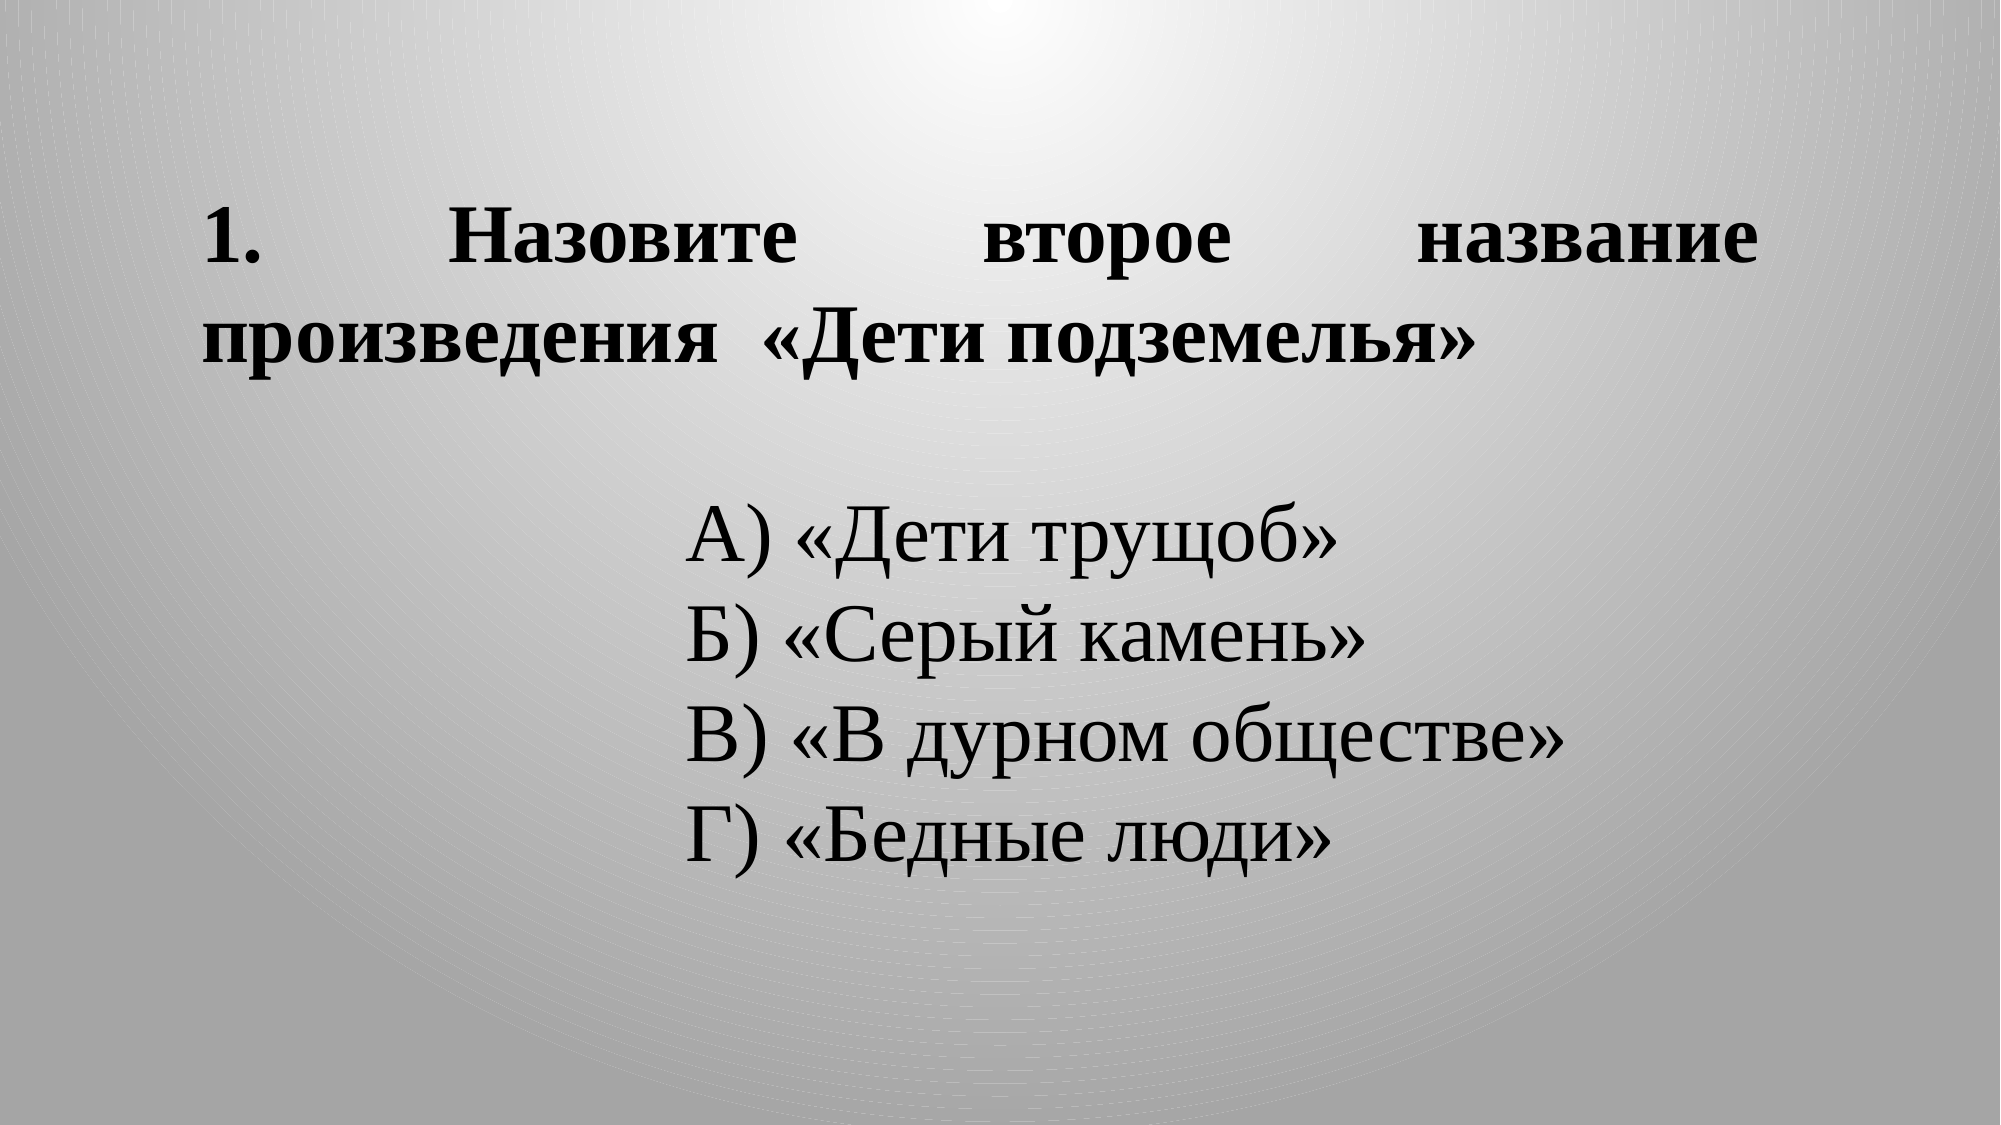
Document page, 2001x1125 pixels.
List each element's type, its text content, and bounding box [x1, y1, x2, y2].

text_box 1. Назовите второе название произведения «Дети подземелья» А) «Дети трущоб» Б) «Серый камень» В) «В дурном обществе» Г) «Бедные люди» [186, 171, 1775, 886]
